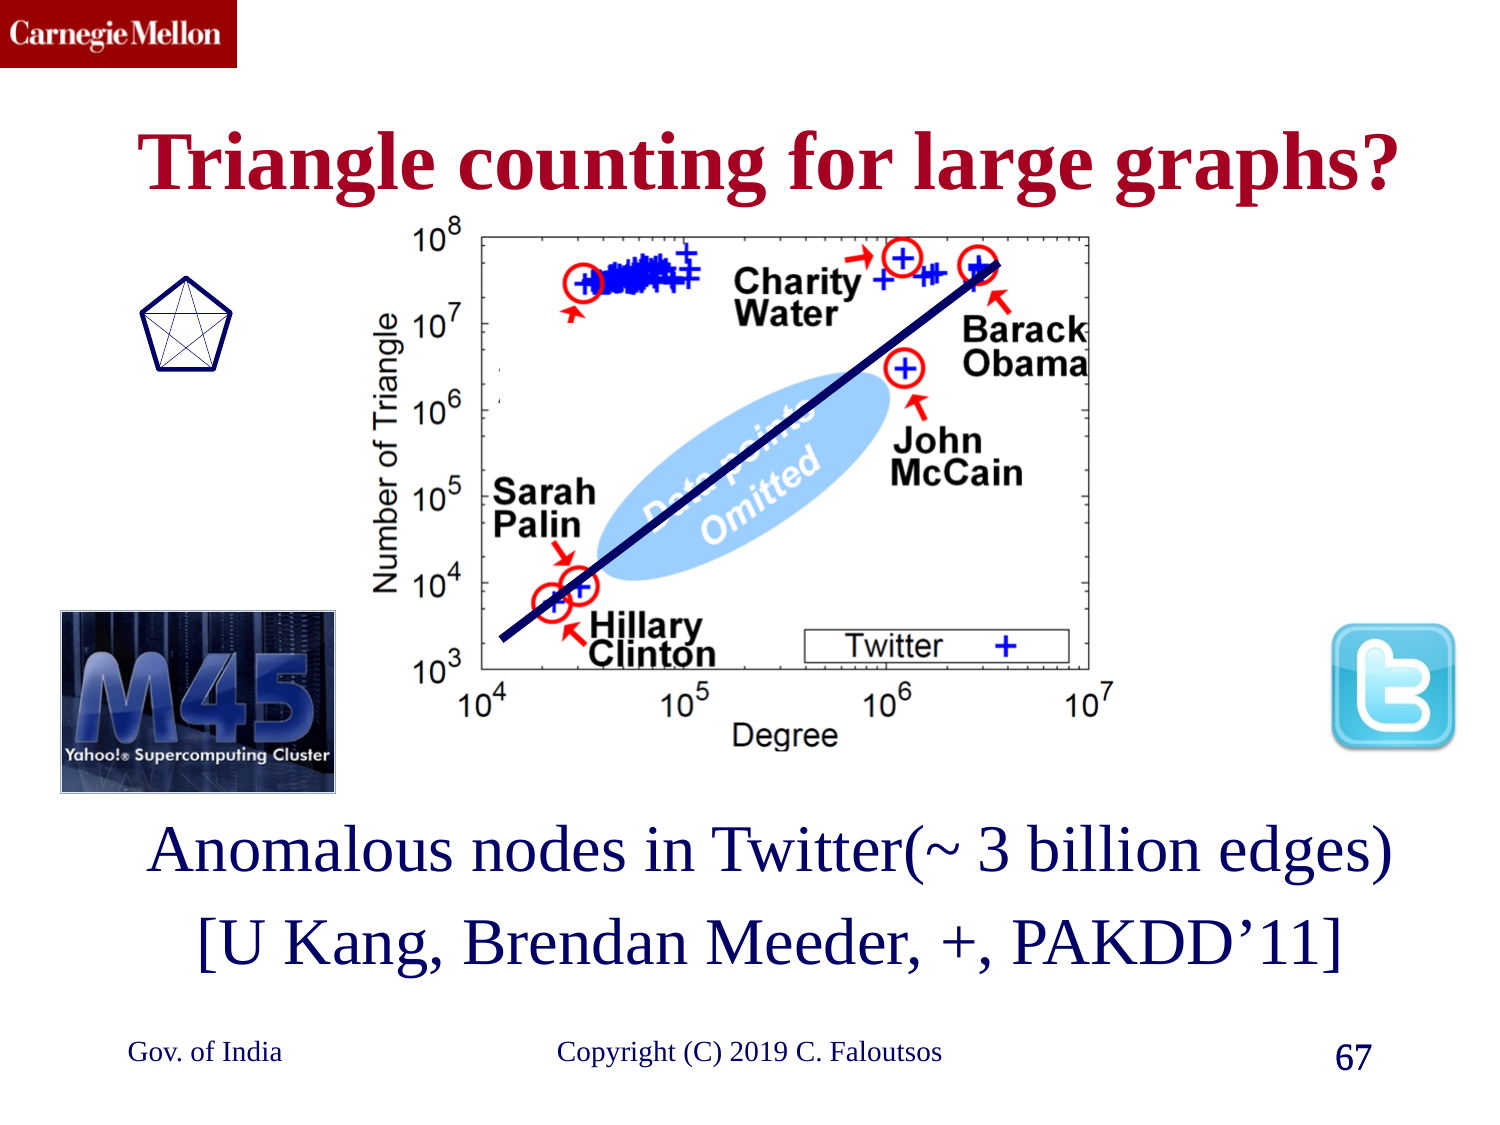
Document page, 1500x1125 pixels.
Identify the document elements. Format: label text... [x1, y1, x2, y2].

footer Copyright (C) 2019 C. Faloutsos [512, 1024, 988, 1101]
picture [1325, 620, 1462, 756]
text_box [500, 262, 1000, 640]
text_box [141, 277, 231, 370]
slide_number 67 [1074, 1024, 1388, 1101]
picture [365, 212, 1121, 757]
list Anomalous nodes in Twitter(~ 3 billion edges) [U Kang, Brendan Meeder, +, PAKDD’11] [112, 237, 1430, 1001]
picture [0, 0, 237, 68]
title Triangle counting for large graphs? [112, 99, 1429, 213]
picture [60, 610, 336, 794]
slide_number Gov. of India [112, 1024, 426, 1101]
